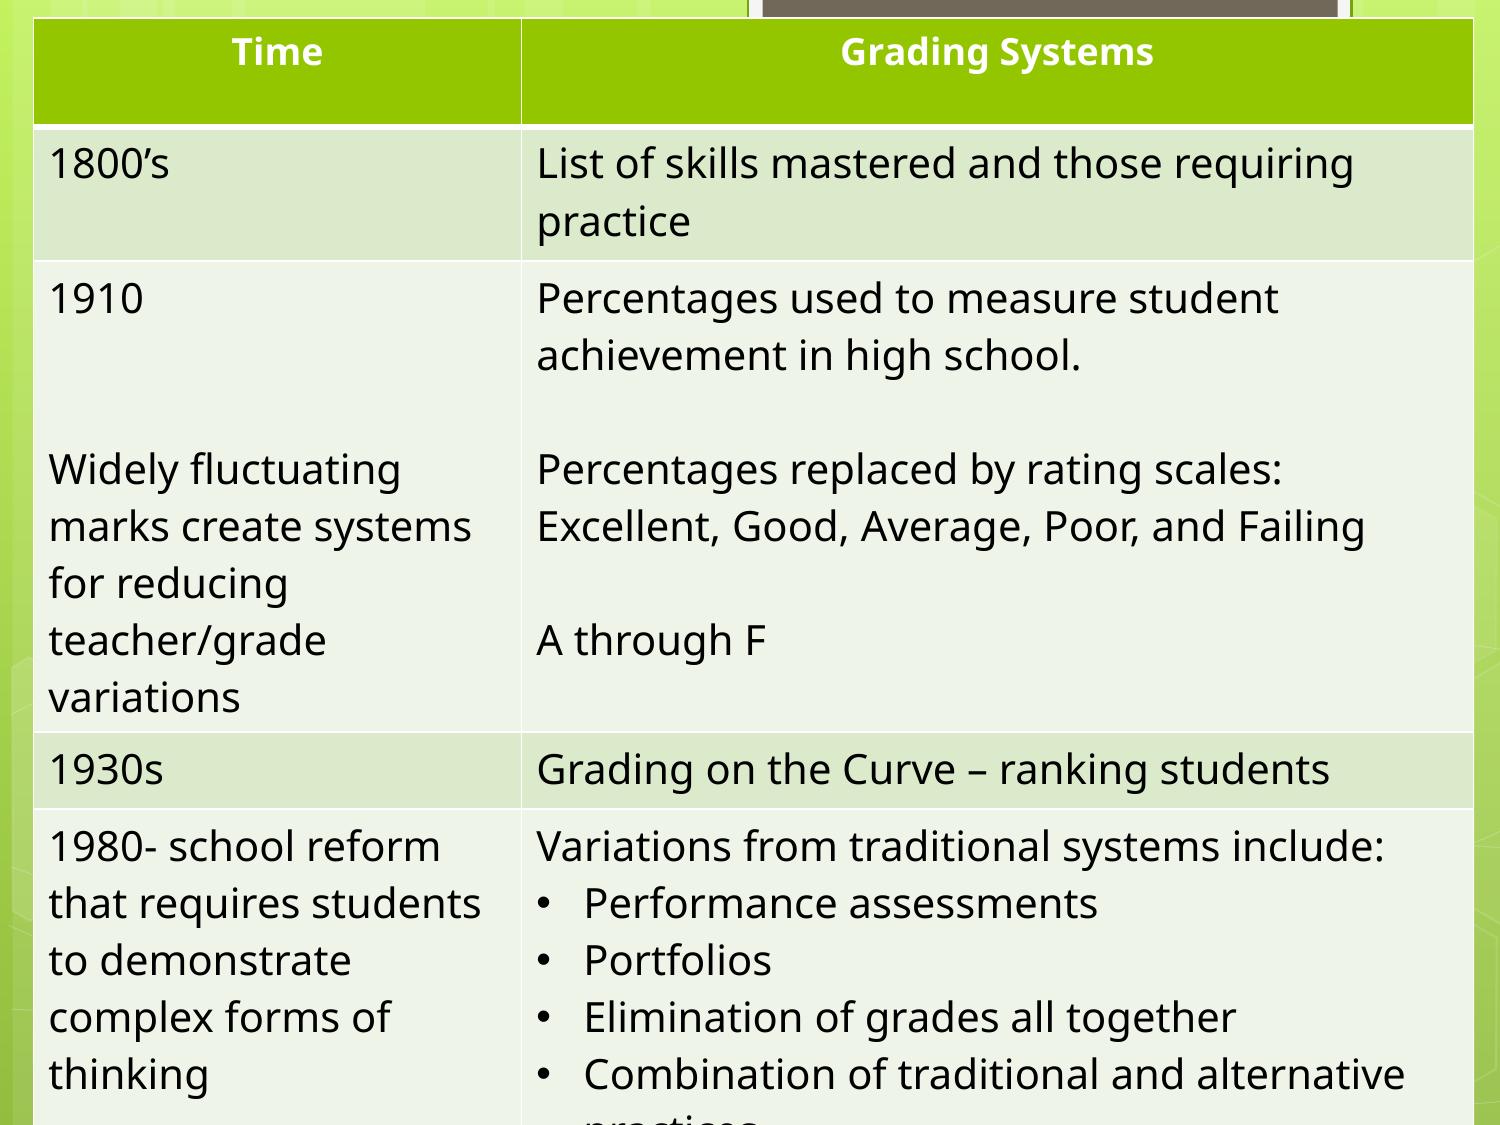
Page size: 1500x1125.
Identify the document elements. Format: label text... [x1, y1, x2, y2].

table_cell 1800’s [34, 130, 521, 260]
table_header Grading Systems [522, 19, 1473, 124]
table_header Time [34, 19, 521, 124]
table_cell 1930s [34, 733, 521, 808]
table_cell Variations from traditional systems include: Performance assessments Portfolios Elimination of grades all together Combination of traditional and alternative practices [522, 810, 1473, 1125]
table_cell Grading on the Curve – ranking students [522, 733, 1473, 808]
table_cell Percentages used to measure student achievement in high school. Percentages replaced by rating scales: Excellent, Good, Average, Poor, and Failing A through F [522, 262, 1473, 731]
table_cell 1980- school reform that requires students to demonstrate complex forms of thinking [34, 810, 521, 1125]
table_cell 1910 Widely fluctuating marks create systems for reducing teacher/grade variations [34, 262, 521, 731]
table_cell List of skills mastered and those requiring practice [522, 130, 1473, 260]
